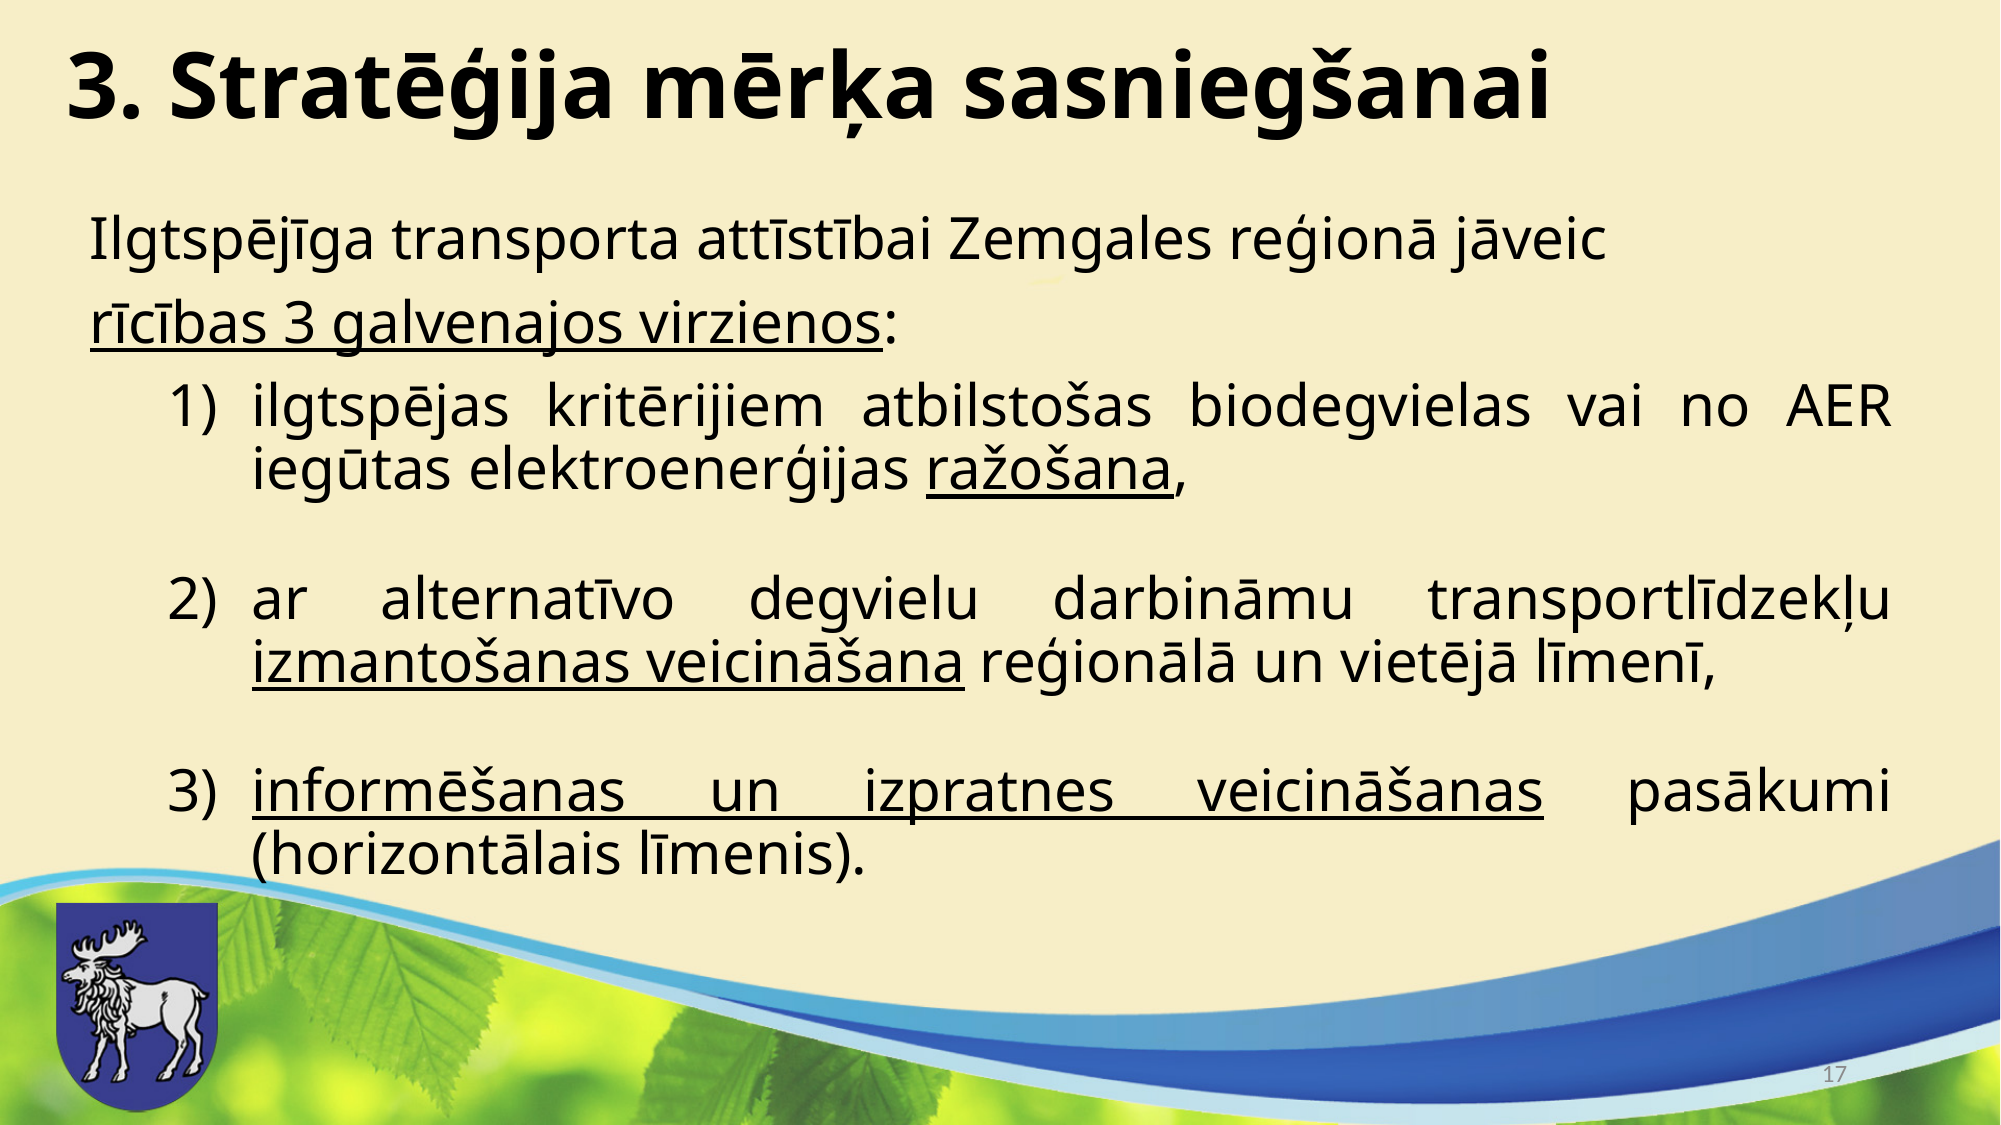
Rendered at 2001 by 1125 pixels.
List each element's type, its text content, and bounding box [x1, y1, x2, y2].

picture [0, 0, 2001, 1125]
title 3. Stratēģija mērķa sasniegšanai [50, 0, 1841, 179]
list Ilgtspējīga transporta attīstībai Zemgales reģionā jāveic rīcības 3 galvenajos virzienos: ilgtspējas kritērijiem atbilstošas biodegvielas vai no AER iegūtas elektroenerģijas ražošana, ar alternatīvo degvielu darbināmu transportlīdzekļu izmantošanas veicināšana reģionālā un vietējā līmenī, informēšanas un izpratnes veicināšanas pasākumi (horizontālais līmenis). [74, 201, 1908, 995]
slide_number 17 [1412, 1042, 1863, 1103]
